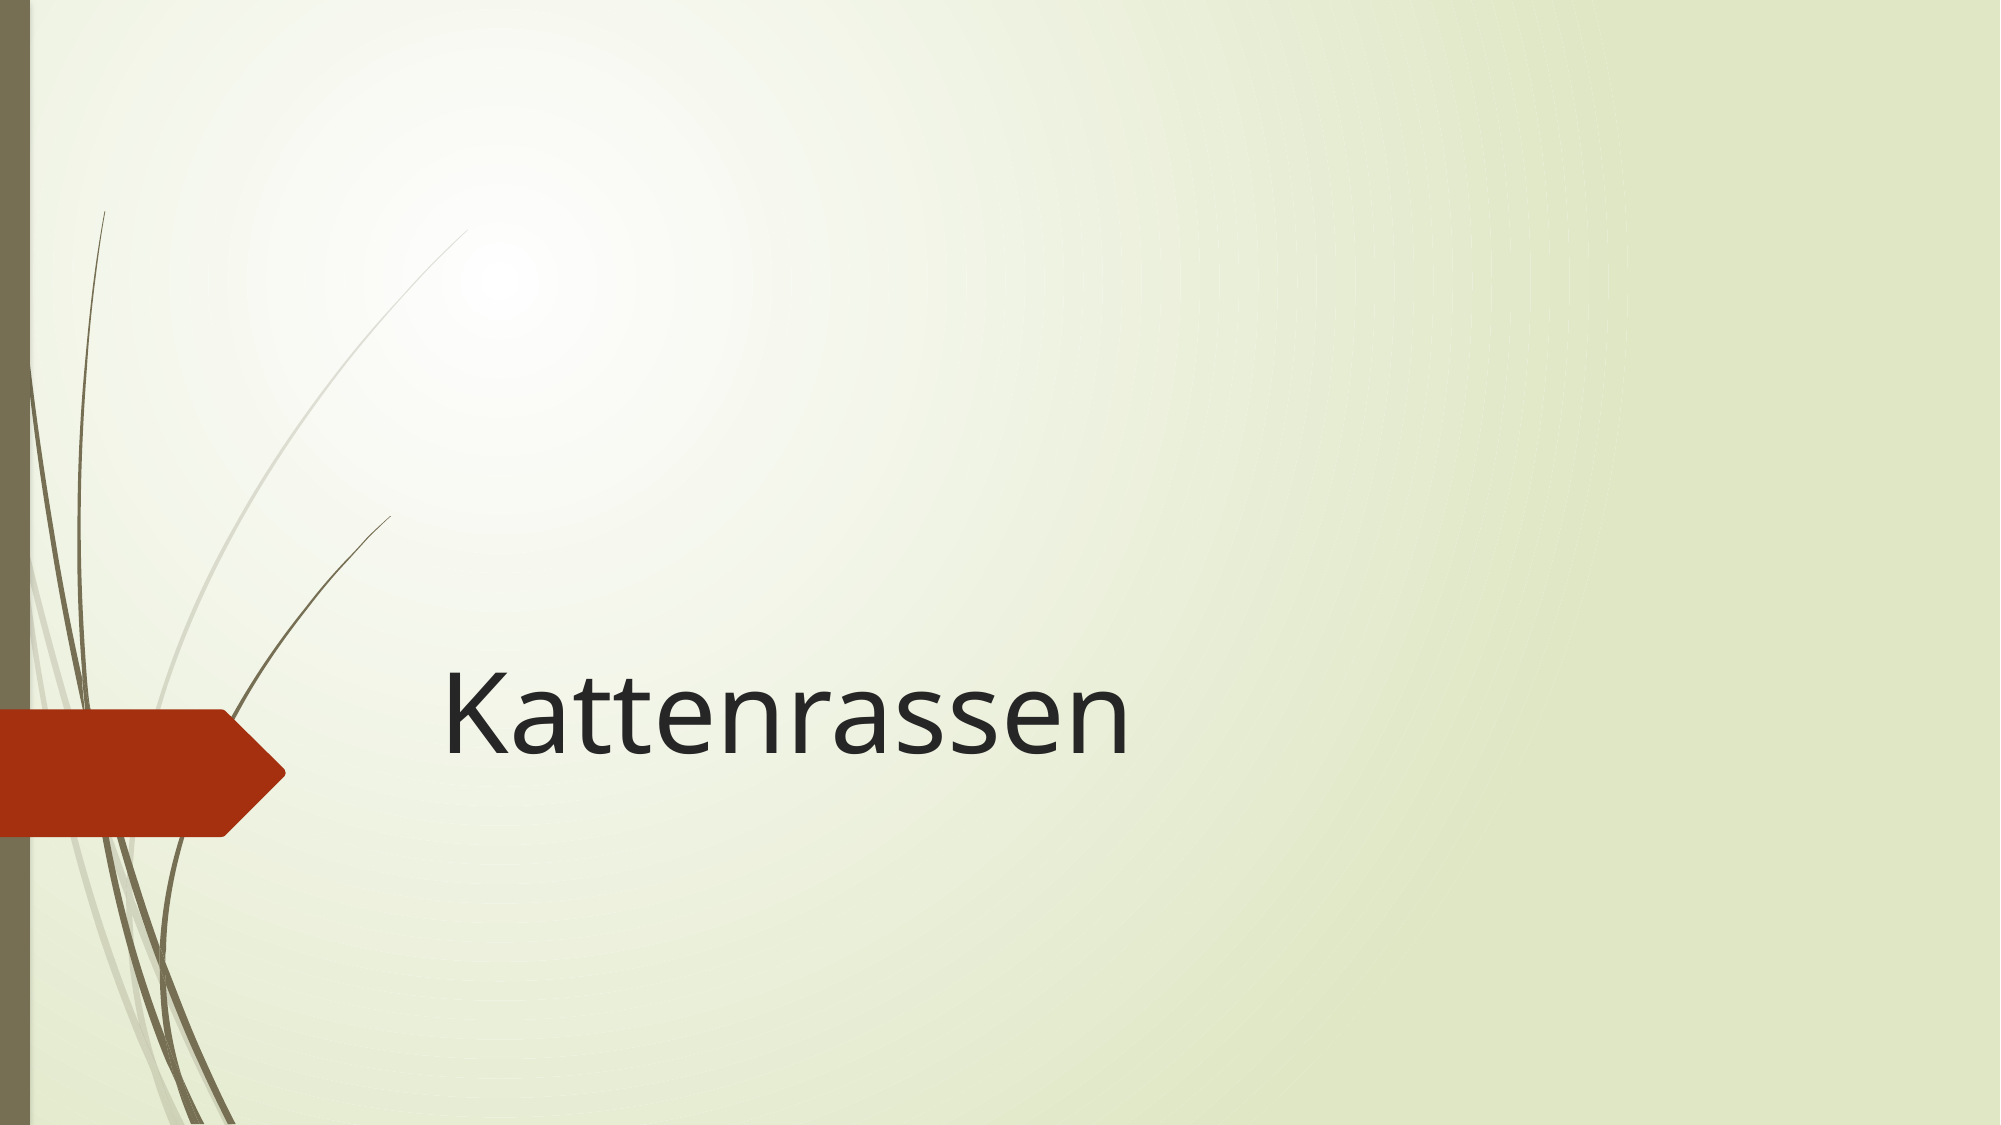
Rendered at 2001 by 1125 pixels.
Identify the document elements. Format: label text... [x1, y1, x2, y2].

title Kattenrassen [424, 412, 1888, 784]
